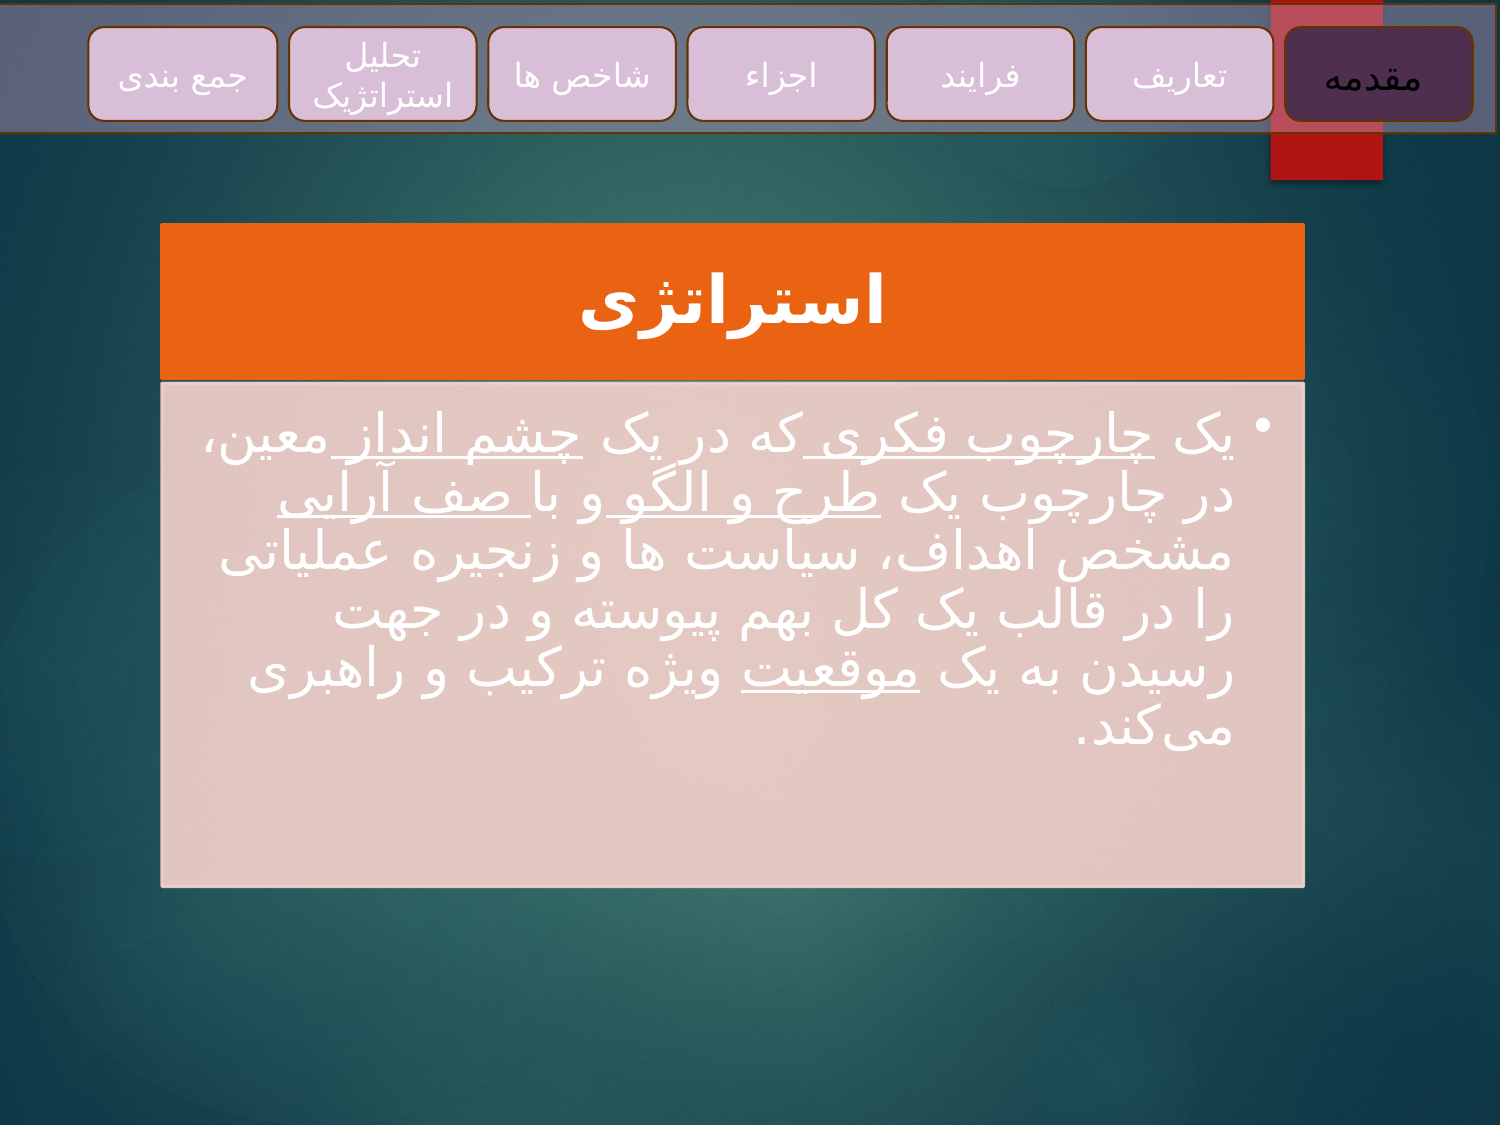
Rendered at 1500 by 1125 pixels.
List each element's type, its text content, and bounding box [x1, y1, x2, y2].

text_box تحلیل استراتژیک [287, 25, 479, 123]
text_box جمع بندی [86, 25, 279, 123]
text_box اجزاء [685, 25, 877, 123]
text_box [0, 2, 1498, 134]
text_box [1284, 26, 1473, 122]
text_box فرایند [885, 25, 1076, 123]
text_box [161, 219, 1304, 887]
text_box شاخص ها [486, 25, 678, 123]
text_box تعاریف [1084, 25, 1276, 123]
